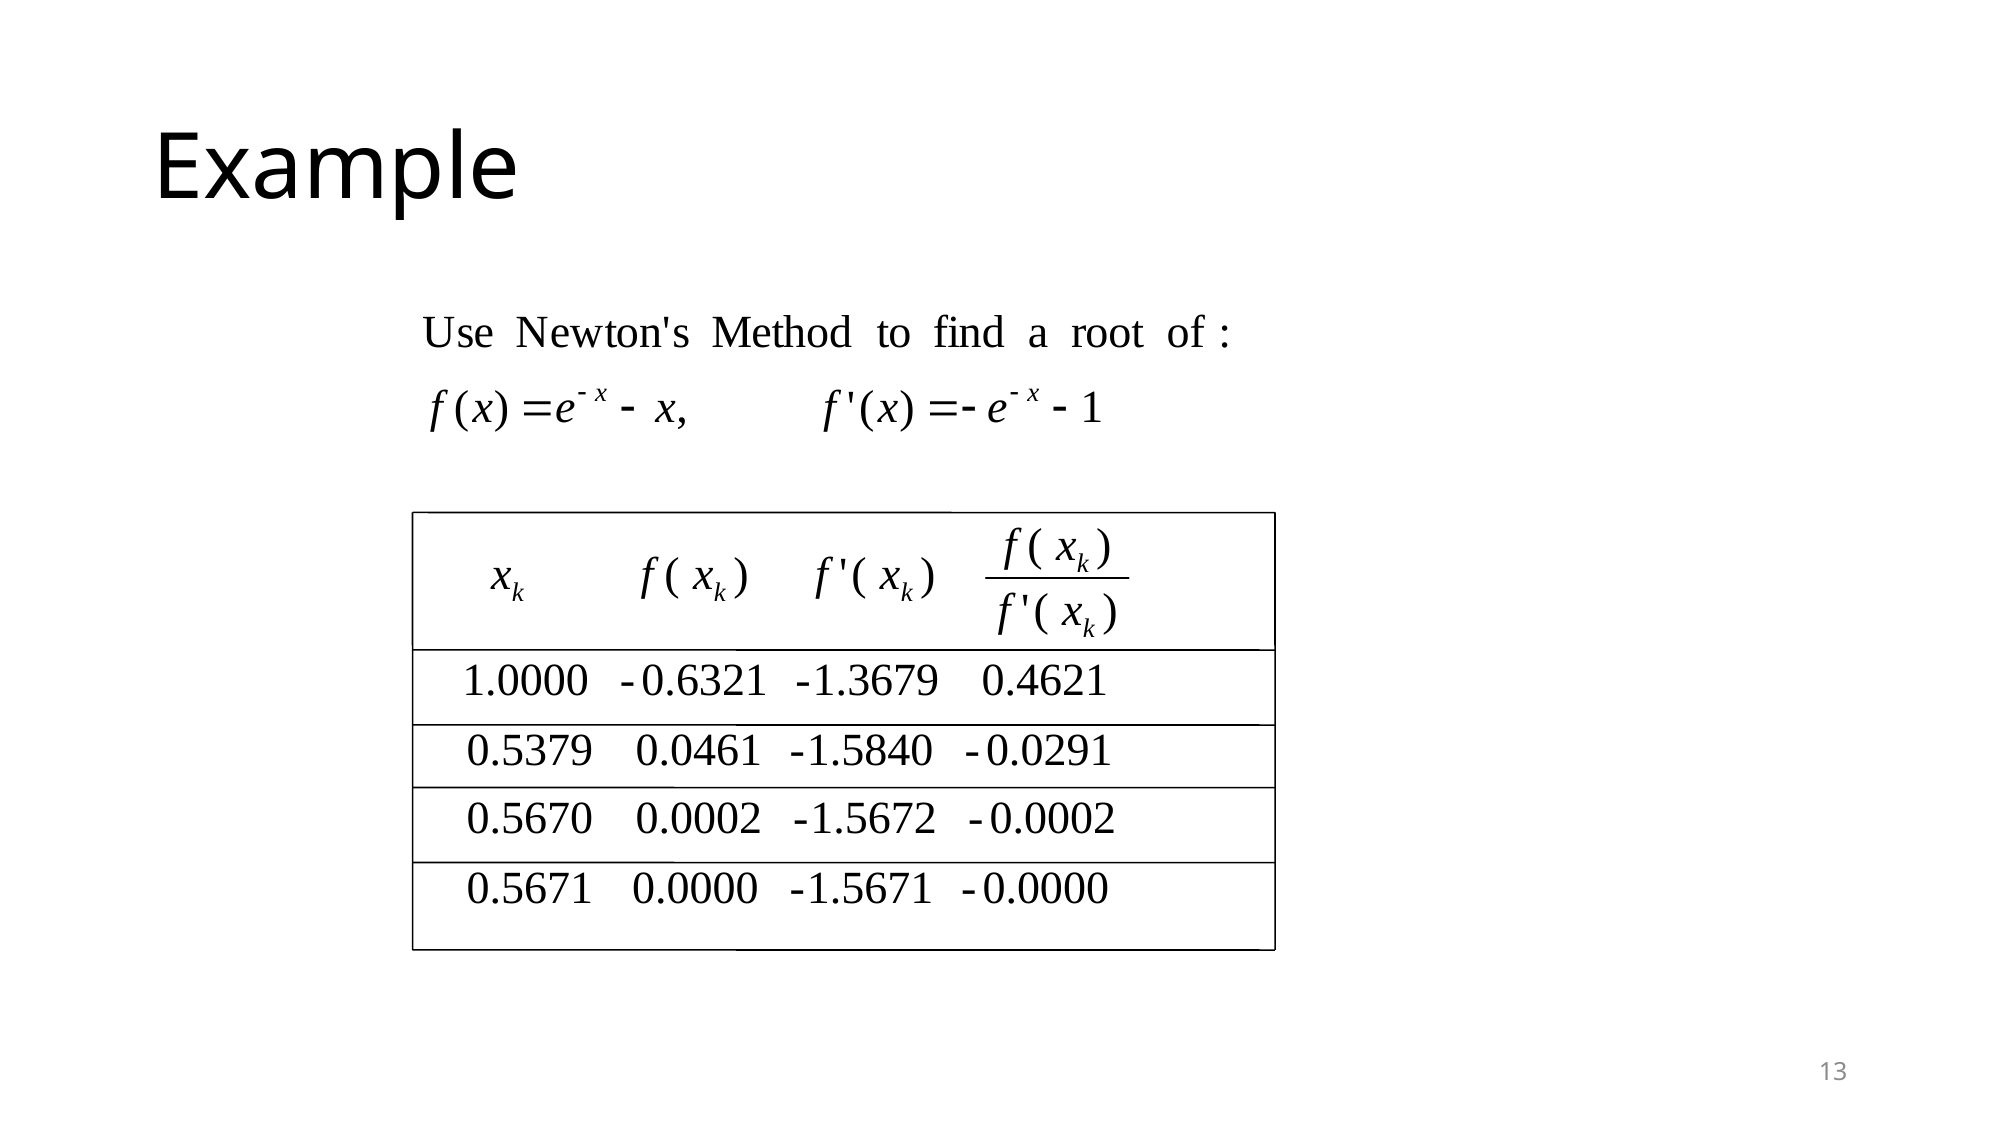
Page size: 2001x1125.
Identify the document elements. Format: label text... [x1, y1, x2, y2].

title Example [137, 59, 1863, 278]
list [414, 306, 1236, 913]
slide_number 13 [1412, 1042, 1863, 1103]
